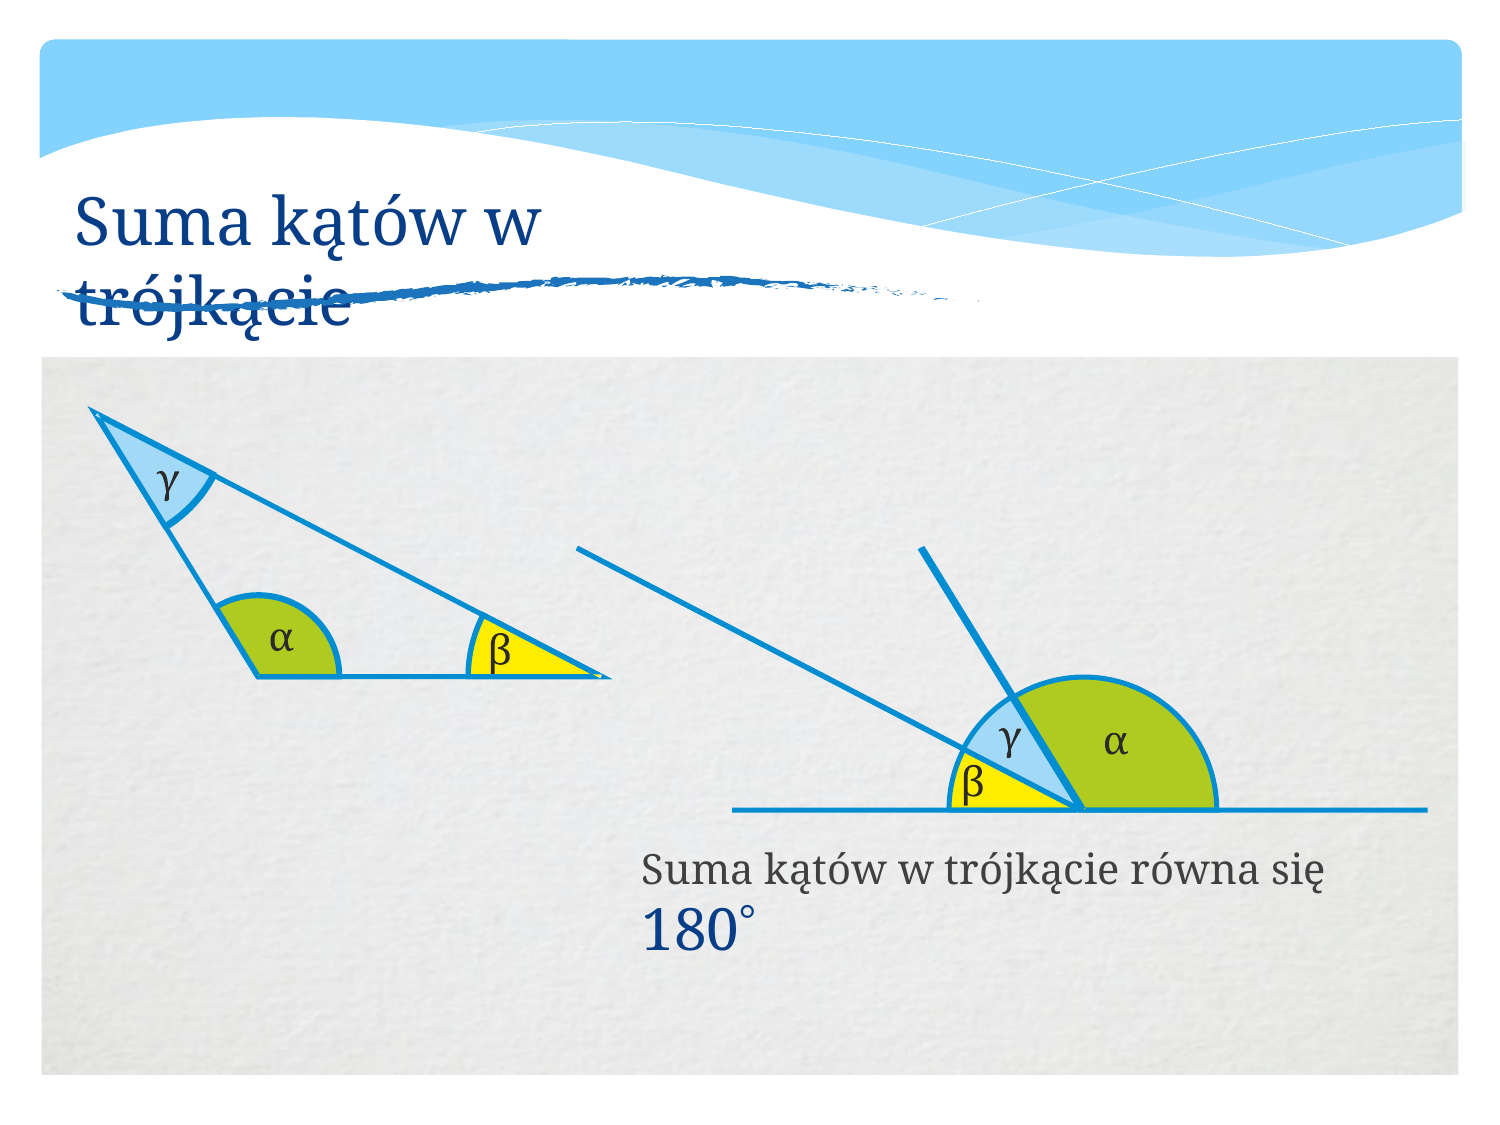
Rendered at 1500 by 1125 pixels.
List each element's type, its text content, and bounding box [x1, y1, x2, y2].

title Suma kątów w trójkącie [59, 171, 818, 272]
picture [41, 357, 1459, 1125]
picture [55, 274, 980, 313]
